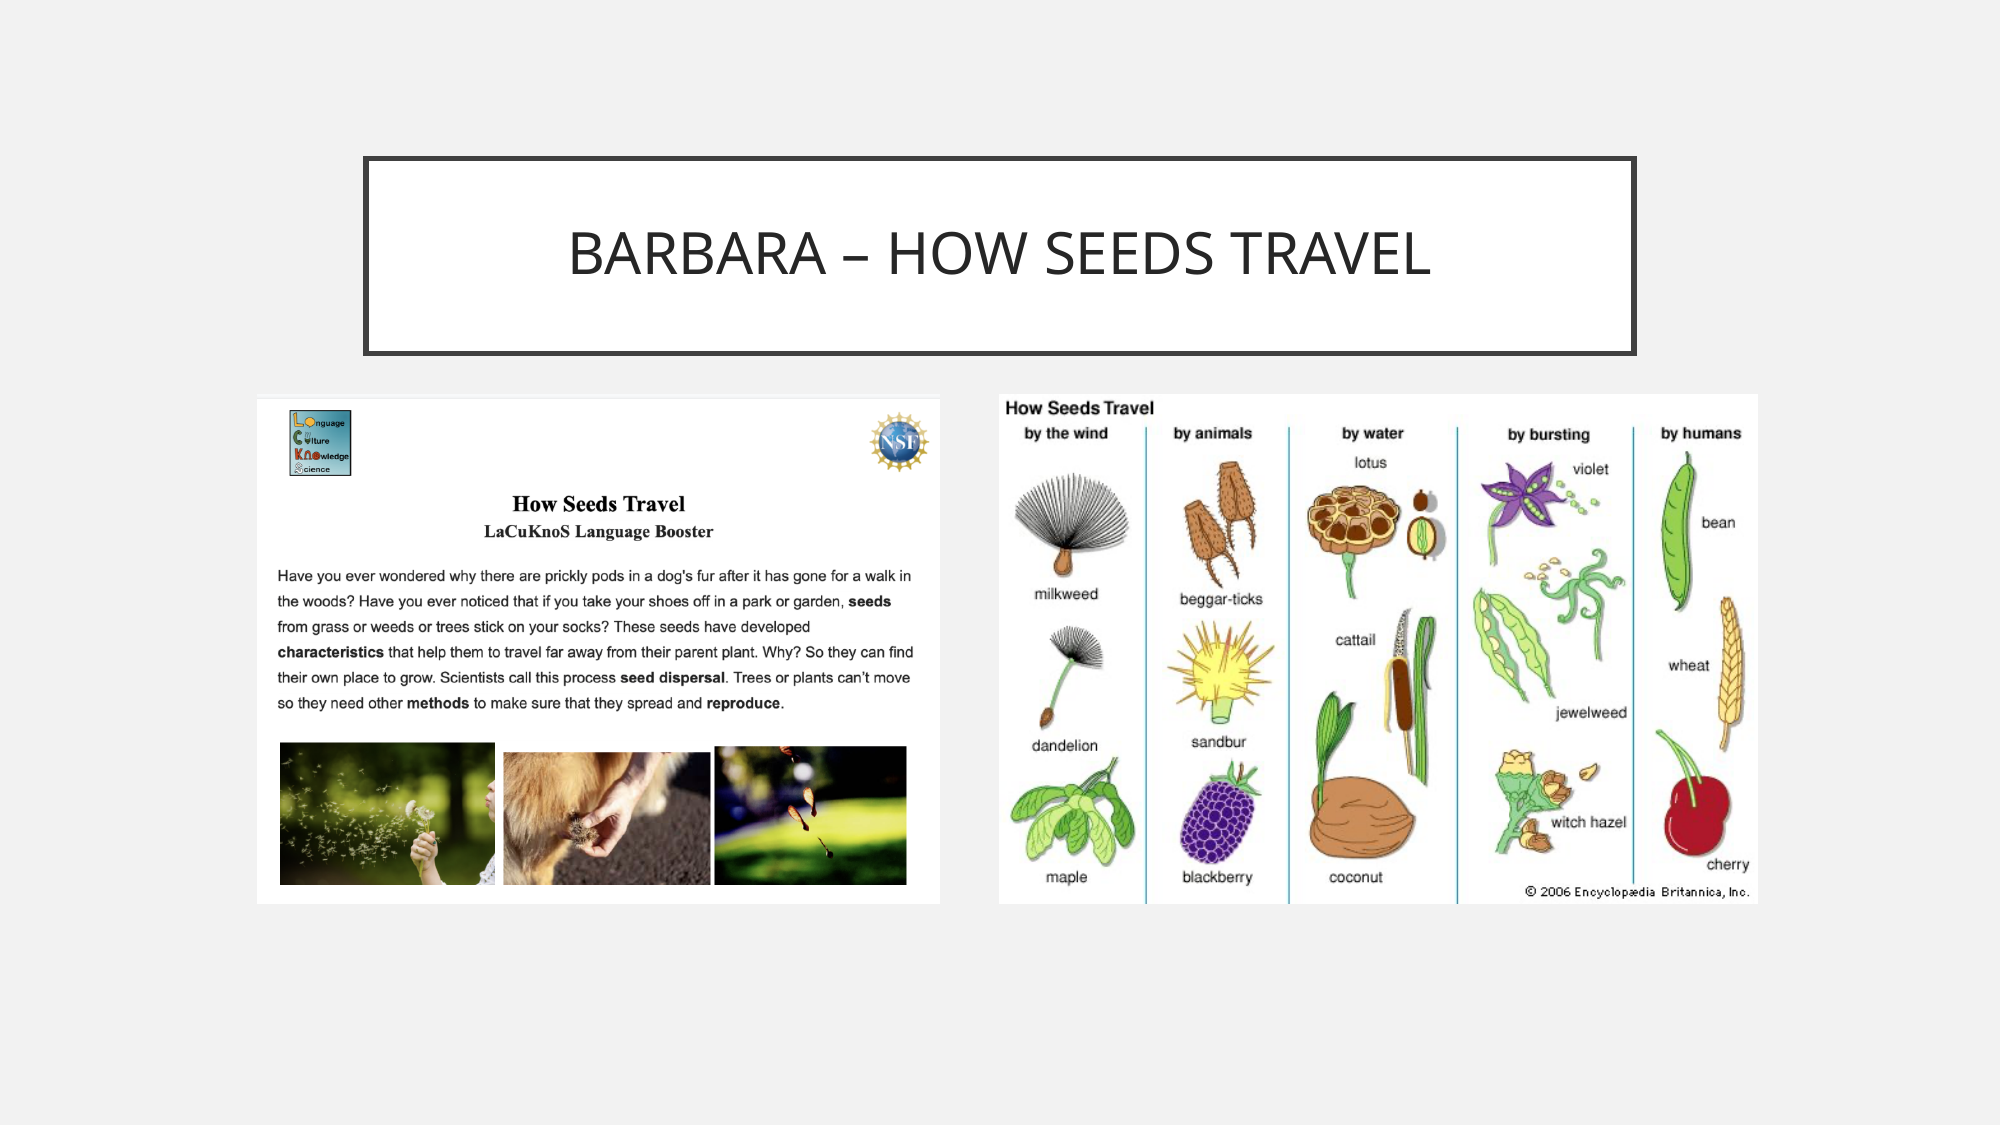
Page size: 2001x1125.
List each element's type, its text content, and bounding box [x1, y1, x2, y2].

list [257, 394, 940, 904]
picture [999, 394, 1758, 904]
title BARBARA – HOW SEEDS TRAVEL [363, 156, 1637, 356]
